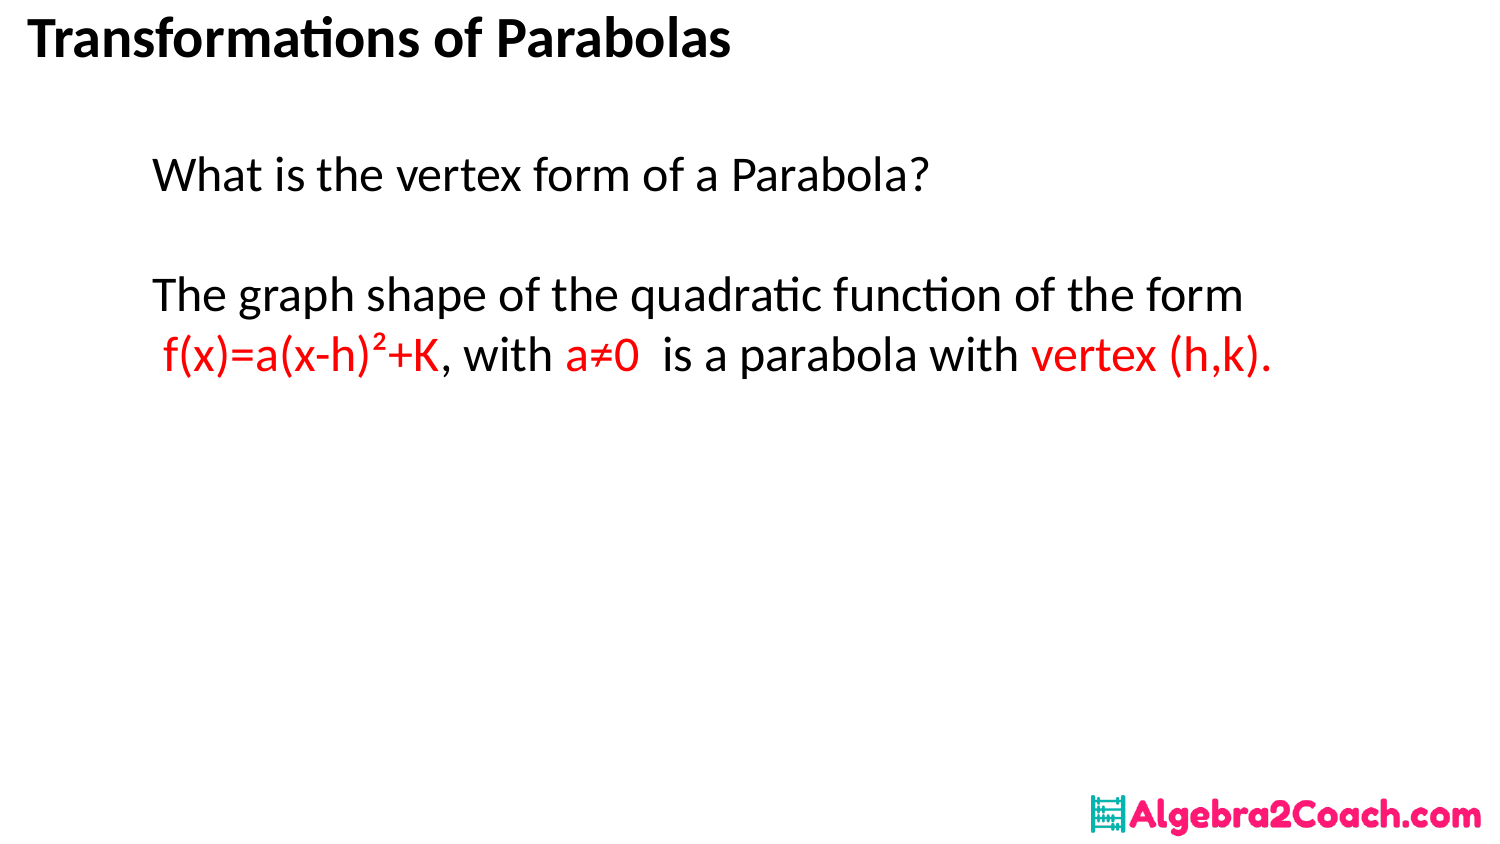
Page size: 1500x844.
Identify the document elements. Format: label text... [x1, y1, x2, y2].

text_box What is the vertex form of a Parabola? The graph shape of the quadratic function of the form f(x)=a(x-h)²+K, with a≠0 is a parabola with vertex (h,k). [137, 134, 1375, 704]
picture [1087, 791, 1484, 839]
text_box Transformations of Parabolas [12, 0, 875, 72]
